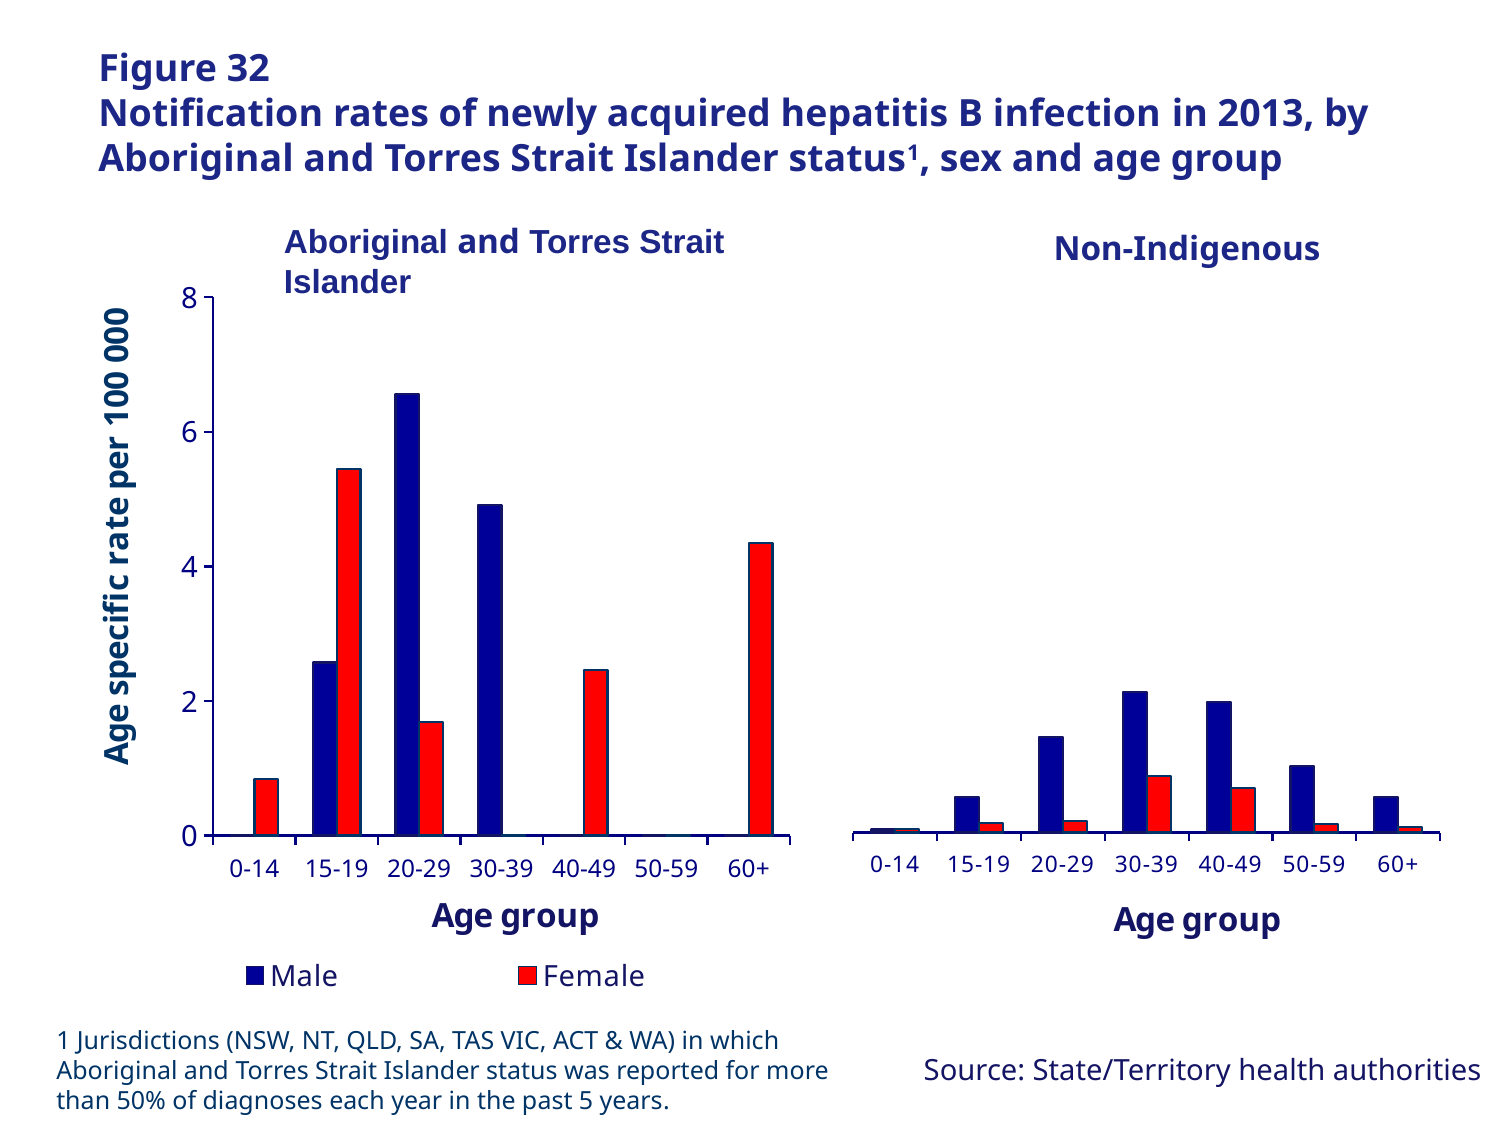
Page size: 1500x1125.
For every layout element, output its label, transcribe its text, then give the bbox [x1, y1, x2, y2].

title Figure 32 Notification rates of newly acquired hepatitis B infection in 2013, by Aboriginal and Torres Strait Islander status1, sex and age group [83, 36, 1477, 211]
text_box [75, 212, 1482, 1008]
text_box Source: State/Territory health authorities [900, 1044, 1497, 1094]
text_box 1 Jurisdictions (NSW, NT, QLD, SA, TAS VIC, ACT & WA) in which Aboriginal and Torres Strait Islander status was reported for more than 50% of diagnoses each year in the past 5 years. [41, 1017, 875, 1122]
